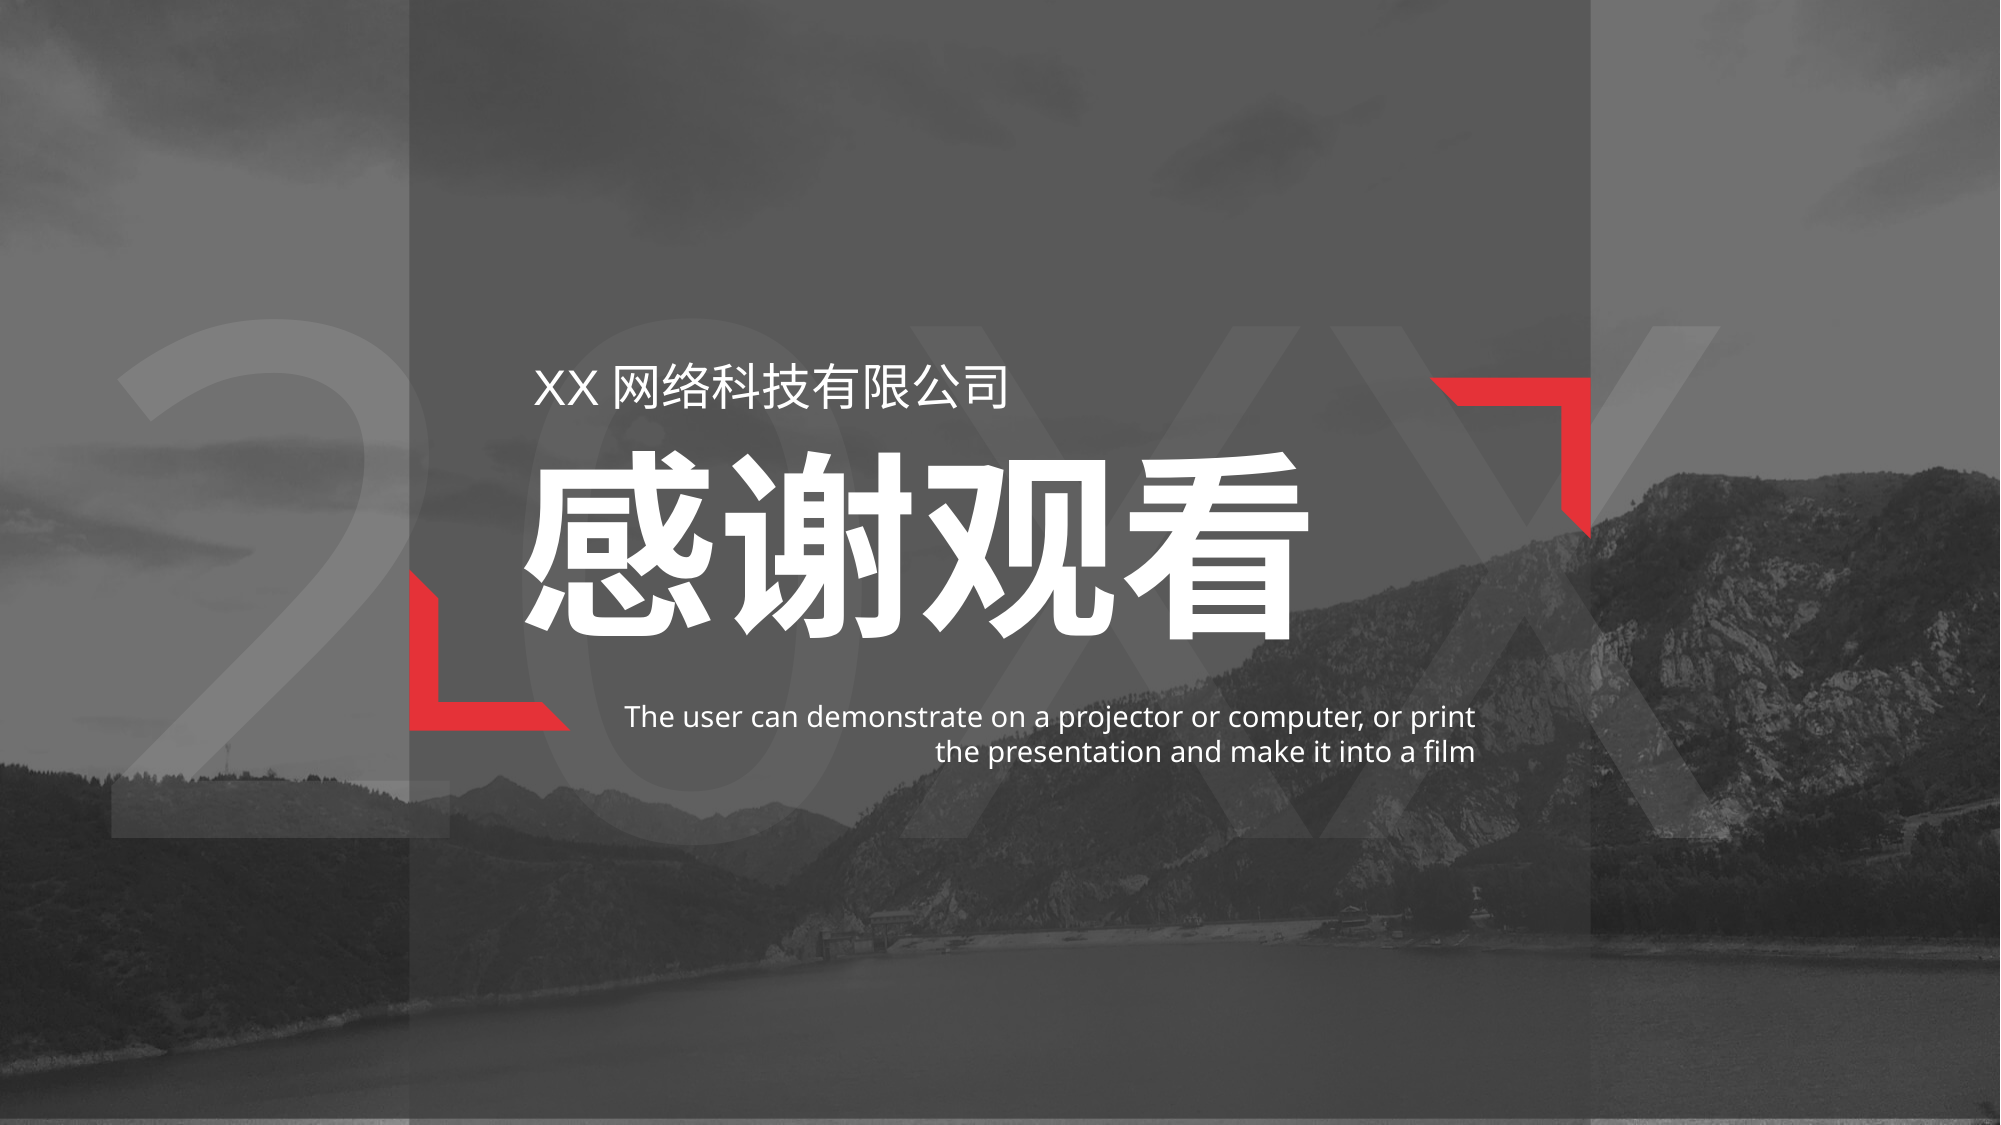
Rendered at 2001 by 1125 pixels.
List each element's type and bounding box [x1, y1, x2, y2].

text_box [409, 377, 1591, 731]
picture [0, 0, 2000, 1125]
